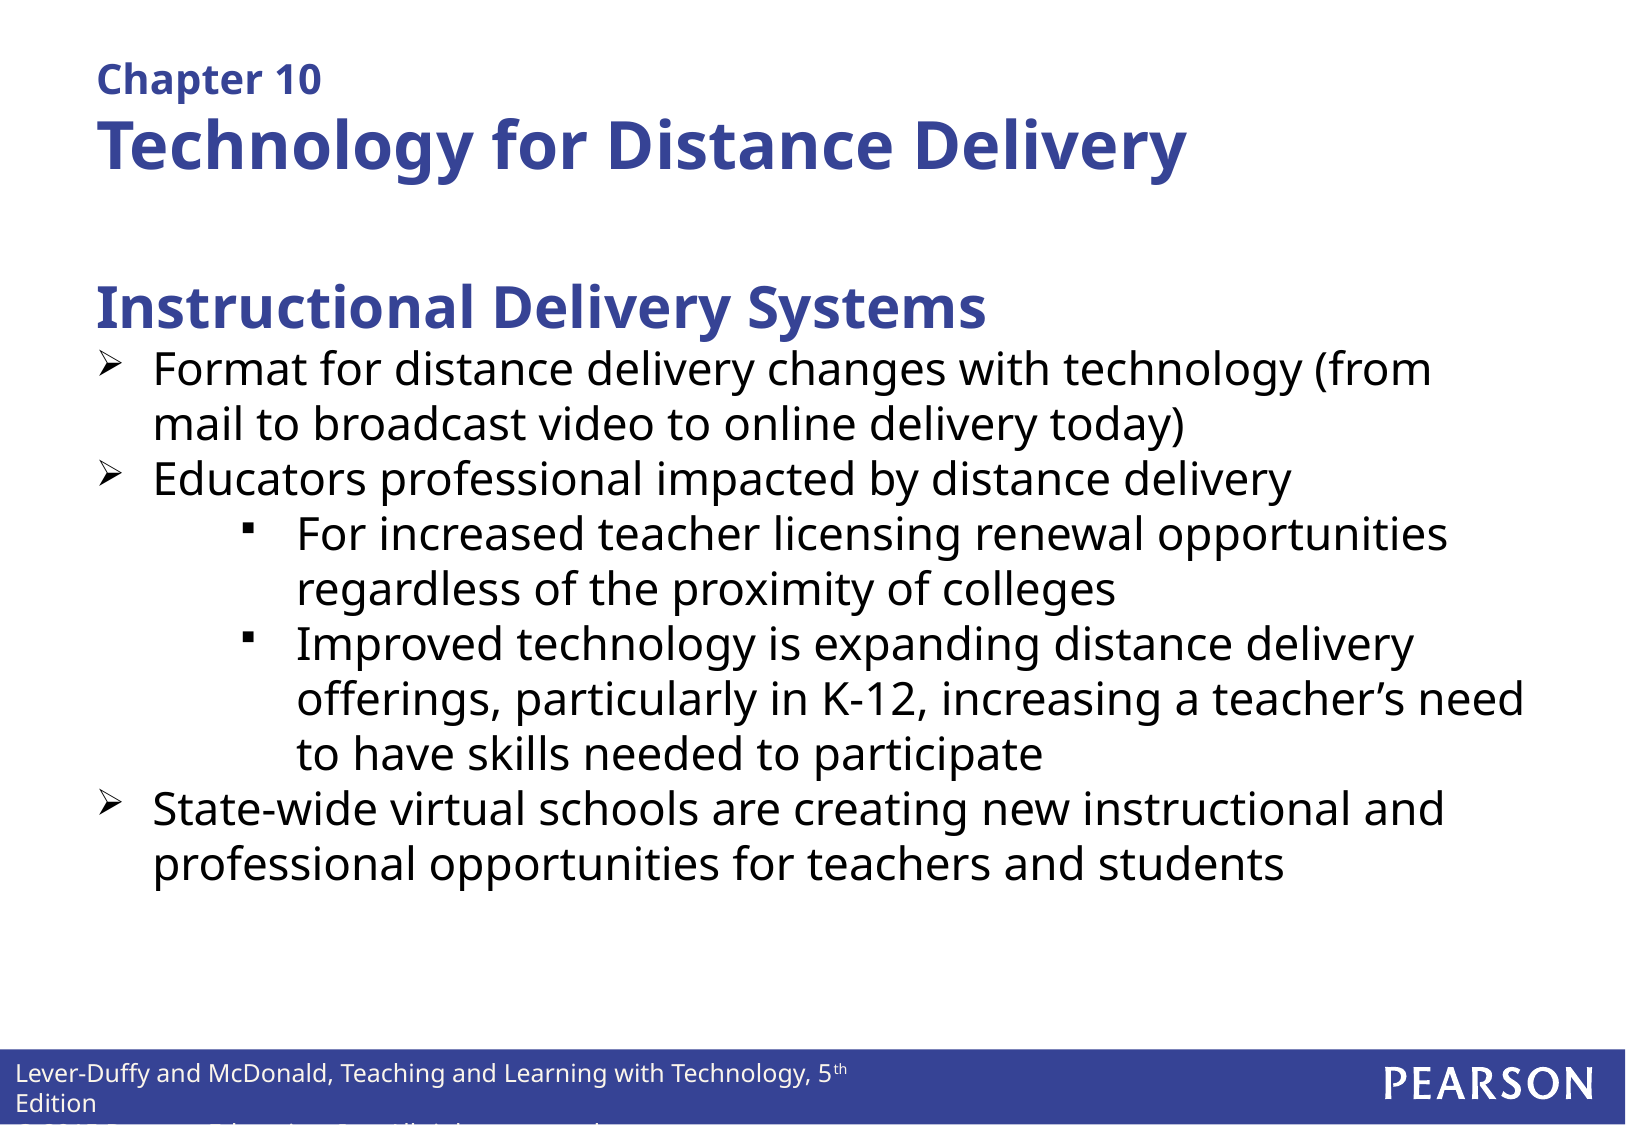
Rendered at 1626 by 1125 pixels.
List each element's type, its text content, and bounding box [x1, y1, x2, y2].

list Instructional Delivery Systems Format for distance delivery changes with technology (from mail to broadcast video to online delivery today) Educators professional impacted by distance delivery For increased teacher licensing renewal opportunities regardless of the proximity of colleges Improved technology is expanding distance delivery offerings, particularly in K-12, increasing a teacher’s need to have skills needed to participate State-wide virtual schools are creating new instructional and professional opportunities for teachers and students [81, 262, 1544, 1005]
title Chapter 10 Technology for Distance Delivery [81, 45, 1544, 233]
